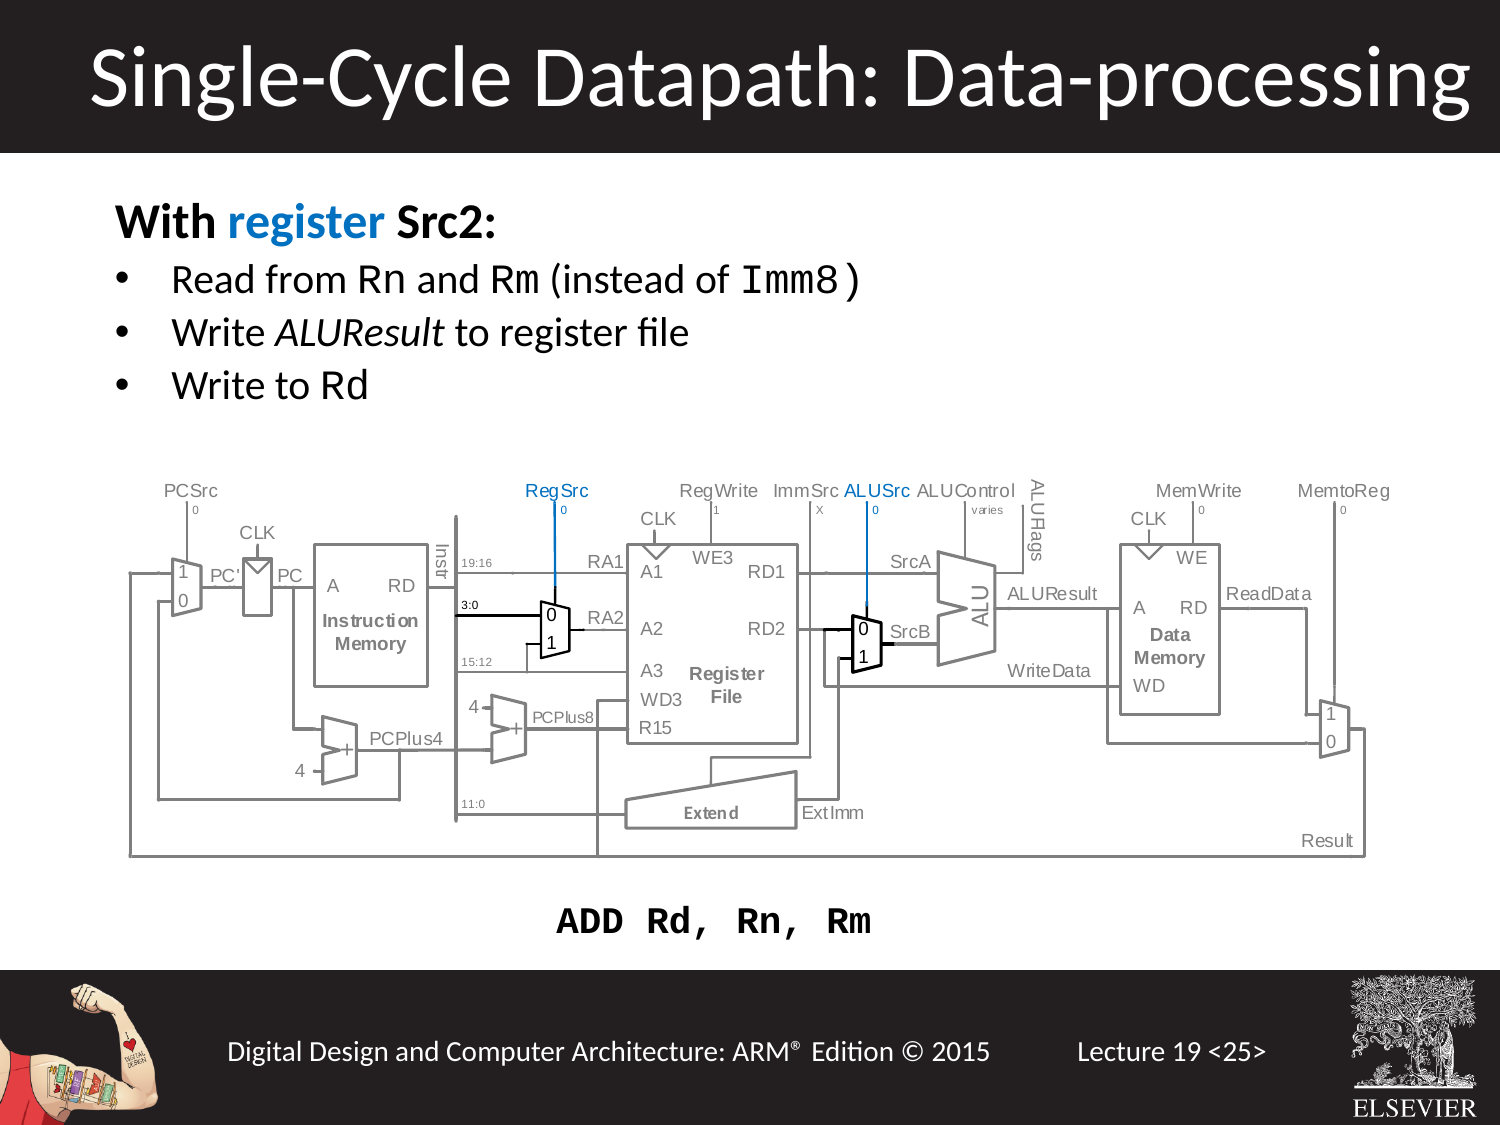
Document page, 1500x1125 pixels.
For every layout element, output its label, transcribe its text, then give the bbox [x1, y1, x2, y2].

picture [0, 979, 163, 1125]
text_box ADD Rd, Rn, Rm [541, 893, 887, 950]
text_box Single-Cycle Datapath: Data-processing [75, 11, 1500, 131]
picture [1350, 974, 1477, 1117]
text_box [124, 449, 1401, 862]
list With register Src2: Read from Rn and Rm (instead of Imm8) Write ALUResult to register file Write to Rd [99, 187, 1363, 1000]
